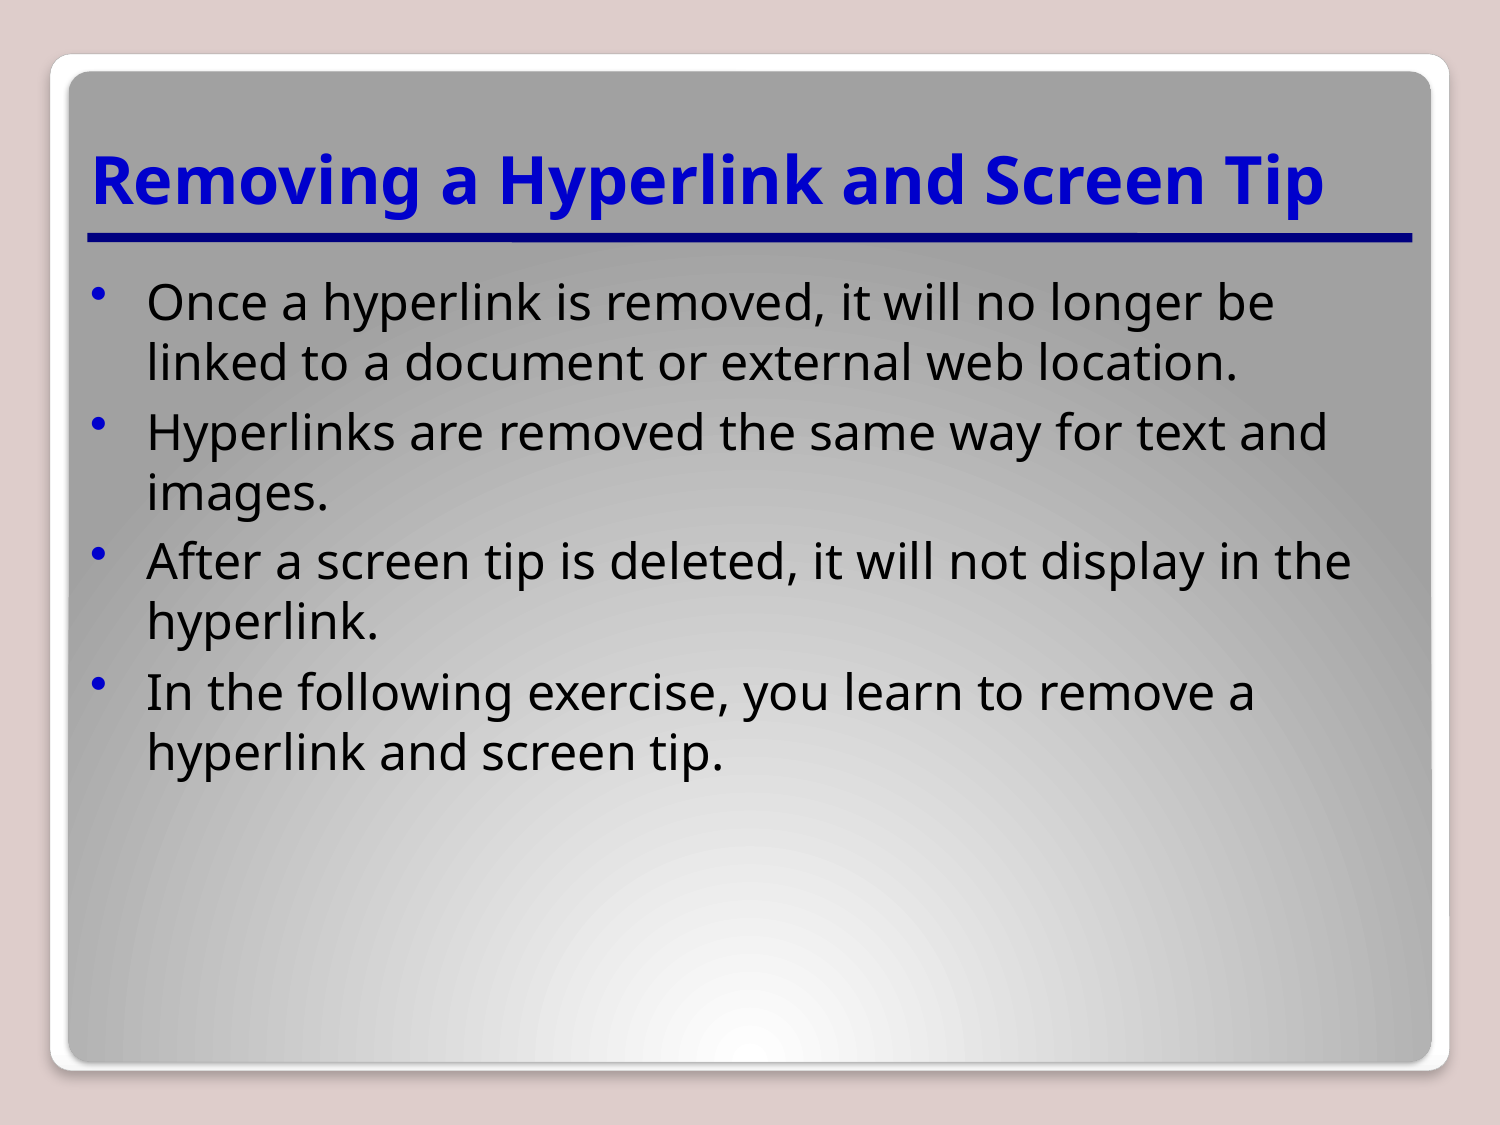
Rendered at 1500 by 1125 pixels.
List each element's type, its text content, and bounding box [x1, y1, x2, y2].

title Removing a Hyperlink and Screen Tip [74, 74, 1426, 226]
list Once a hyperlink is removed, it will no longer be linked to a document or external web location. Hyperlinks are removed the same way for text and images. After a screen tip is deleted, it will not display in the hyperlink. In the following exercise, you learn to remove a hyperlink and screen tip. [74, 262, 1426, 1063]
